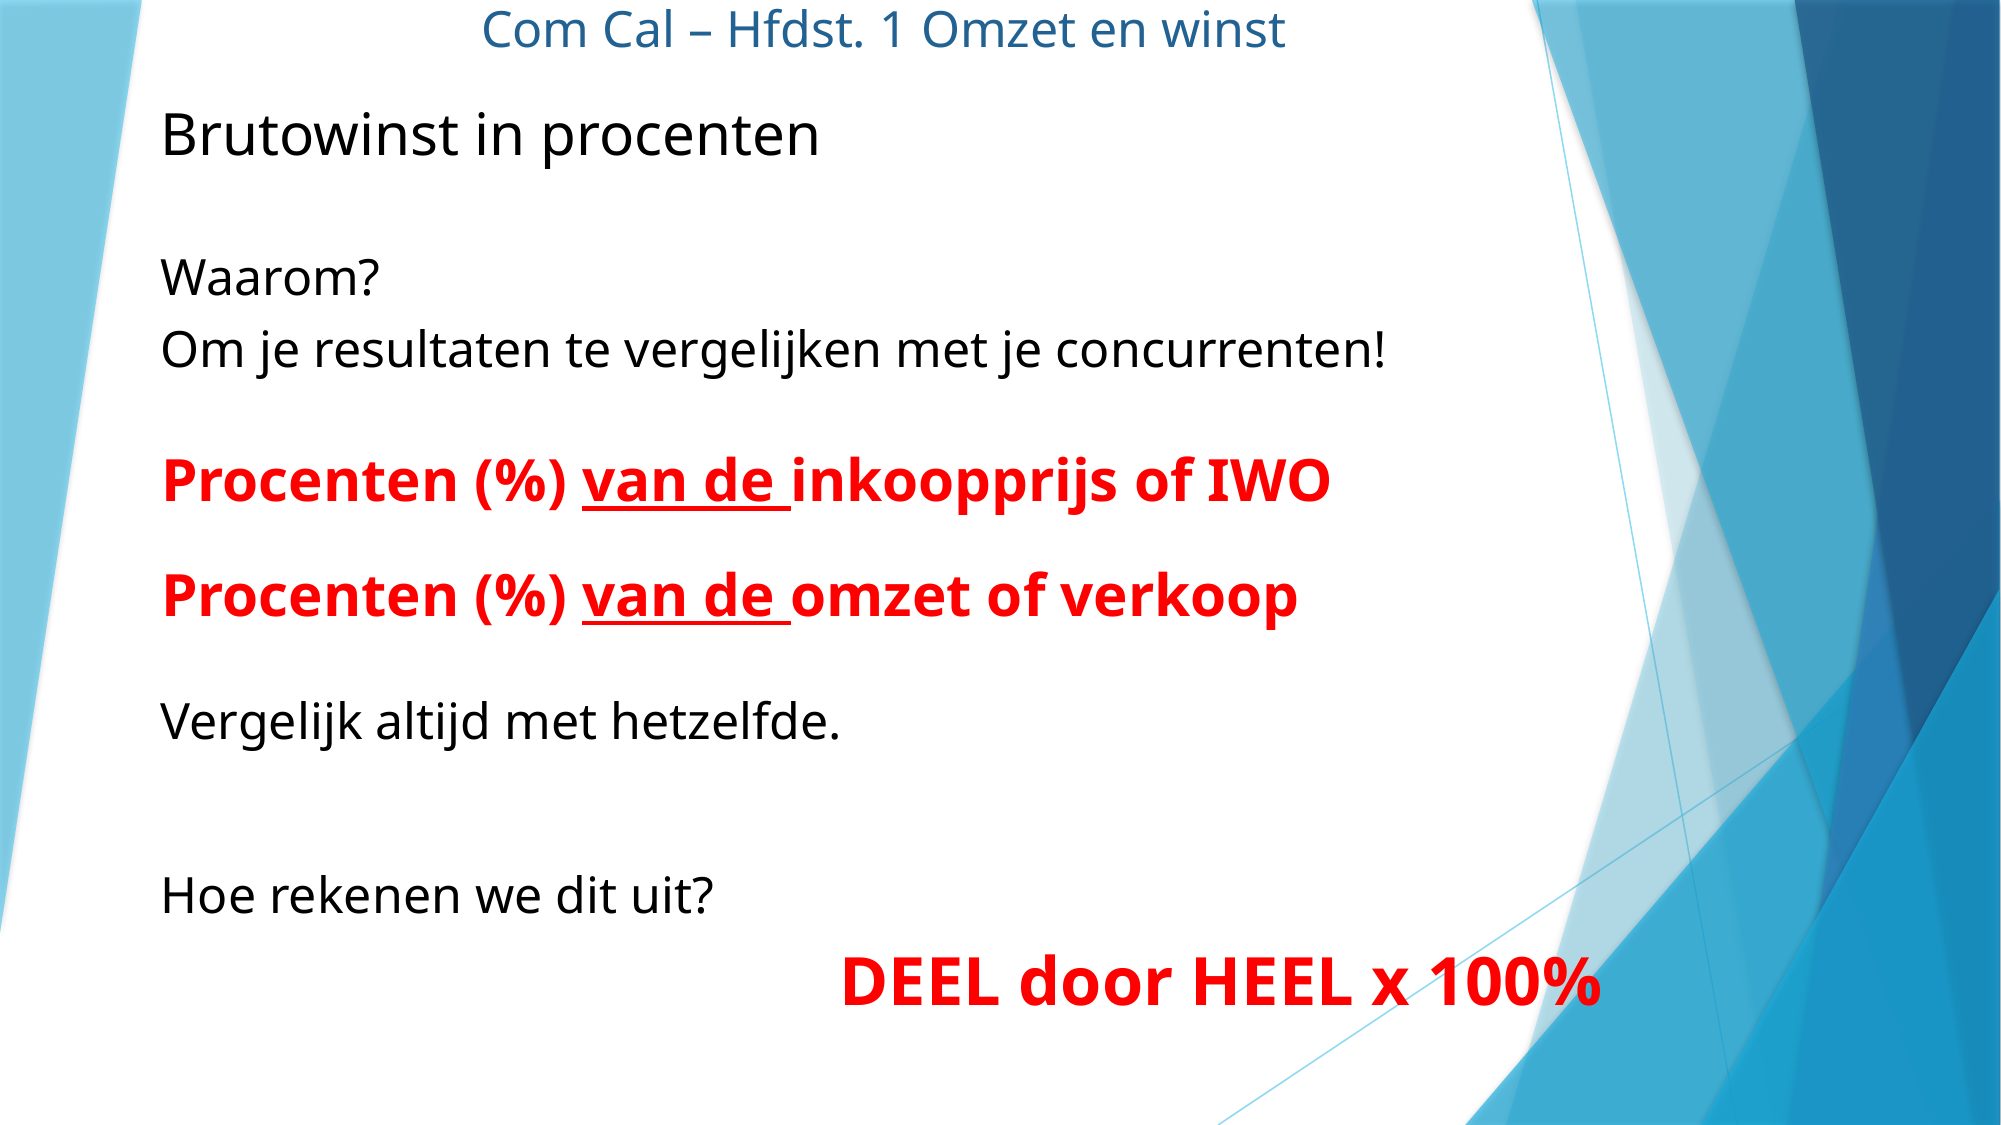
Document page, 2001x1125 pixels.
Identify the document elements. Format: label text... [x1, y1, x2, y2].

text_box Procenten (%) van de inkoopprijs of IWO [146, 436, 1375, 521]
text_box Vergelijk altijd met hetzelfde. [146, 681, 1748, 757]
text_box DEEL door HEEL x 100% [824, 931, 1831, 1027]
text_box Brutowinst in procenten [146, 89, 883, 175]
text_box Hoe rekenen we dit uit? [146, 856, 759, 931]
text_box Om je resultaten te vergelijken met je concurrenten! [146, 310, 1748, 386]
text_box Procenten (%) van de omzet of verkoop [146, 550, 1375, 636]
text_box Com Cal – Hfdst. 1 Omzet en winst [0, 0, 1769, 66]
text_box Waarom? [146, 238, 400, 310]
